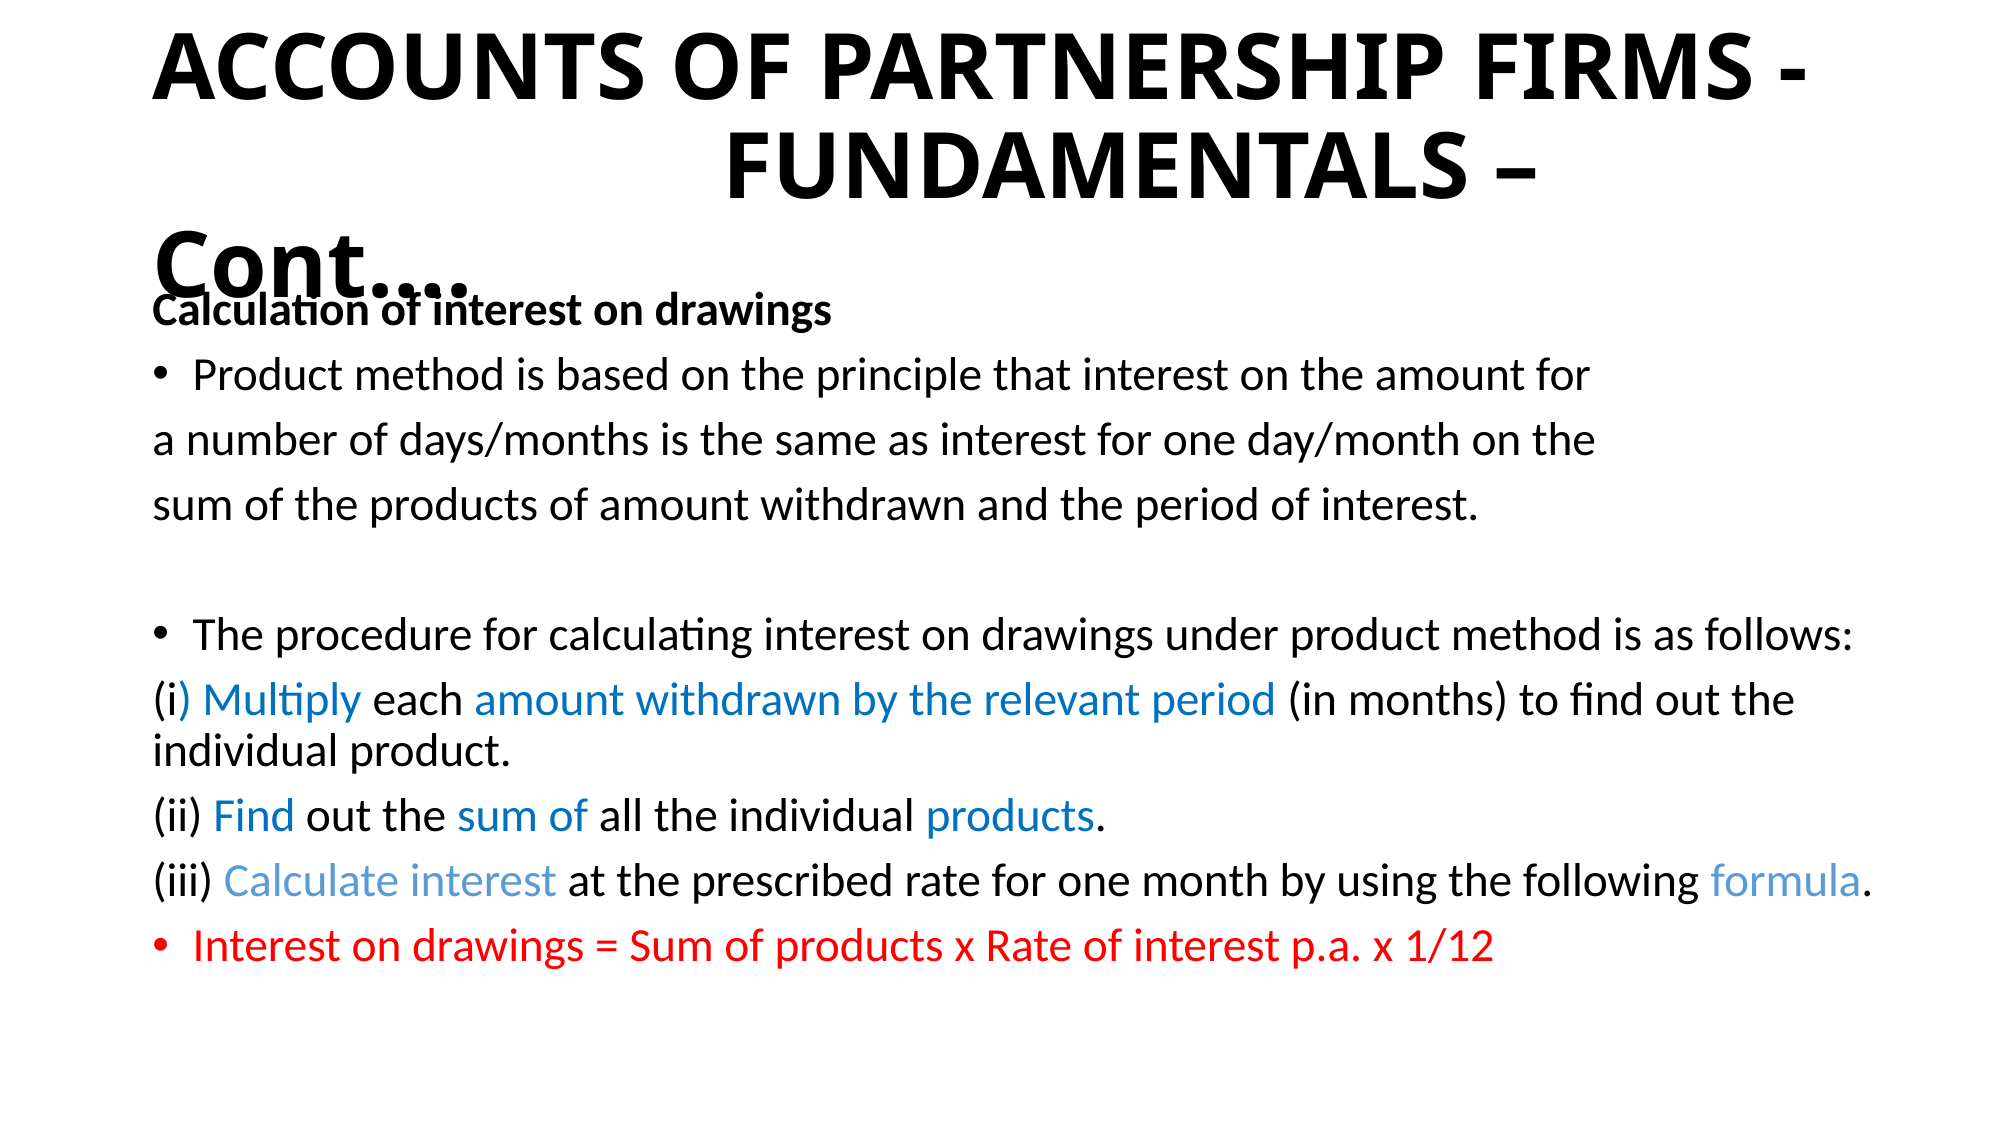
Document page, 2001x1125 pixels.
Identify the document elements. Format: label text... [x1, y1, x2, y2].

title ACCOUNTS OF PARTNERSHIP FIRMS - FUNDAMENTALS – Cont…. [137, 59, 1863, 277]
list Calculation of interest on drawings Product method is based on the principle that interest on the amount for a number of days/months is the same as interest for one day/month on the sum of the products of amount withdrawn and the period of interest. The procedure for calculating interest on drawings under product method is as follows: (i) Multiply each amount withdrawn by the relevant period (in months) to find out the individual product. (ii) Find out the sum of all the individual products. (iii) Calculate interest at the prescribed rate for one month by using the following formula. Interest on drawings = Sum of products x Rate of interest p.a. x 1/12 [137, 277, 1894, 1014]
